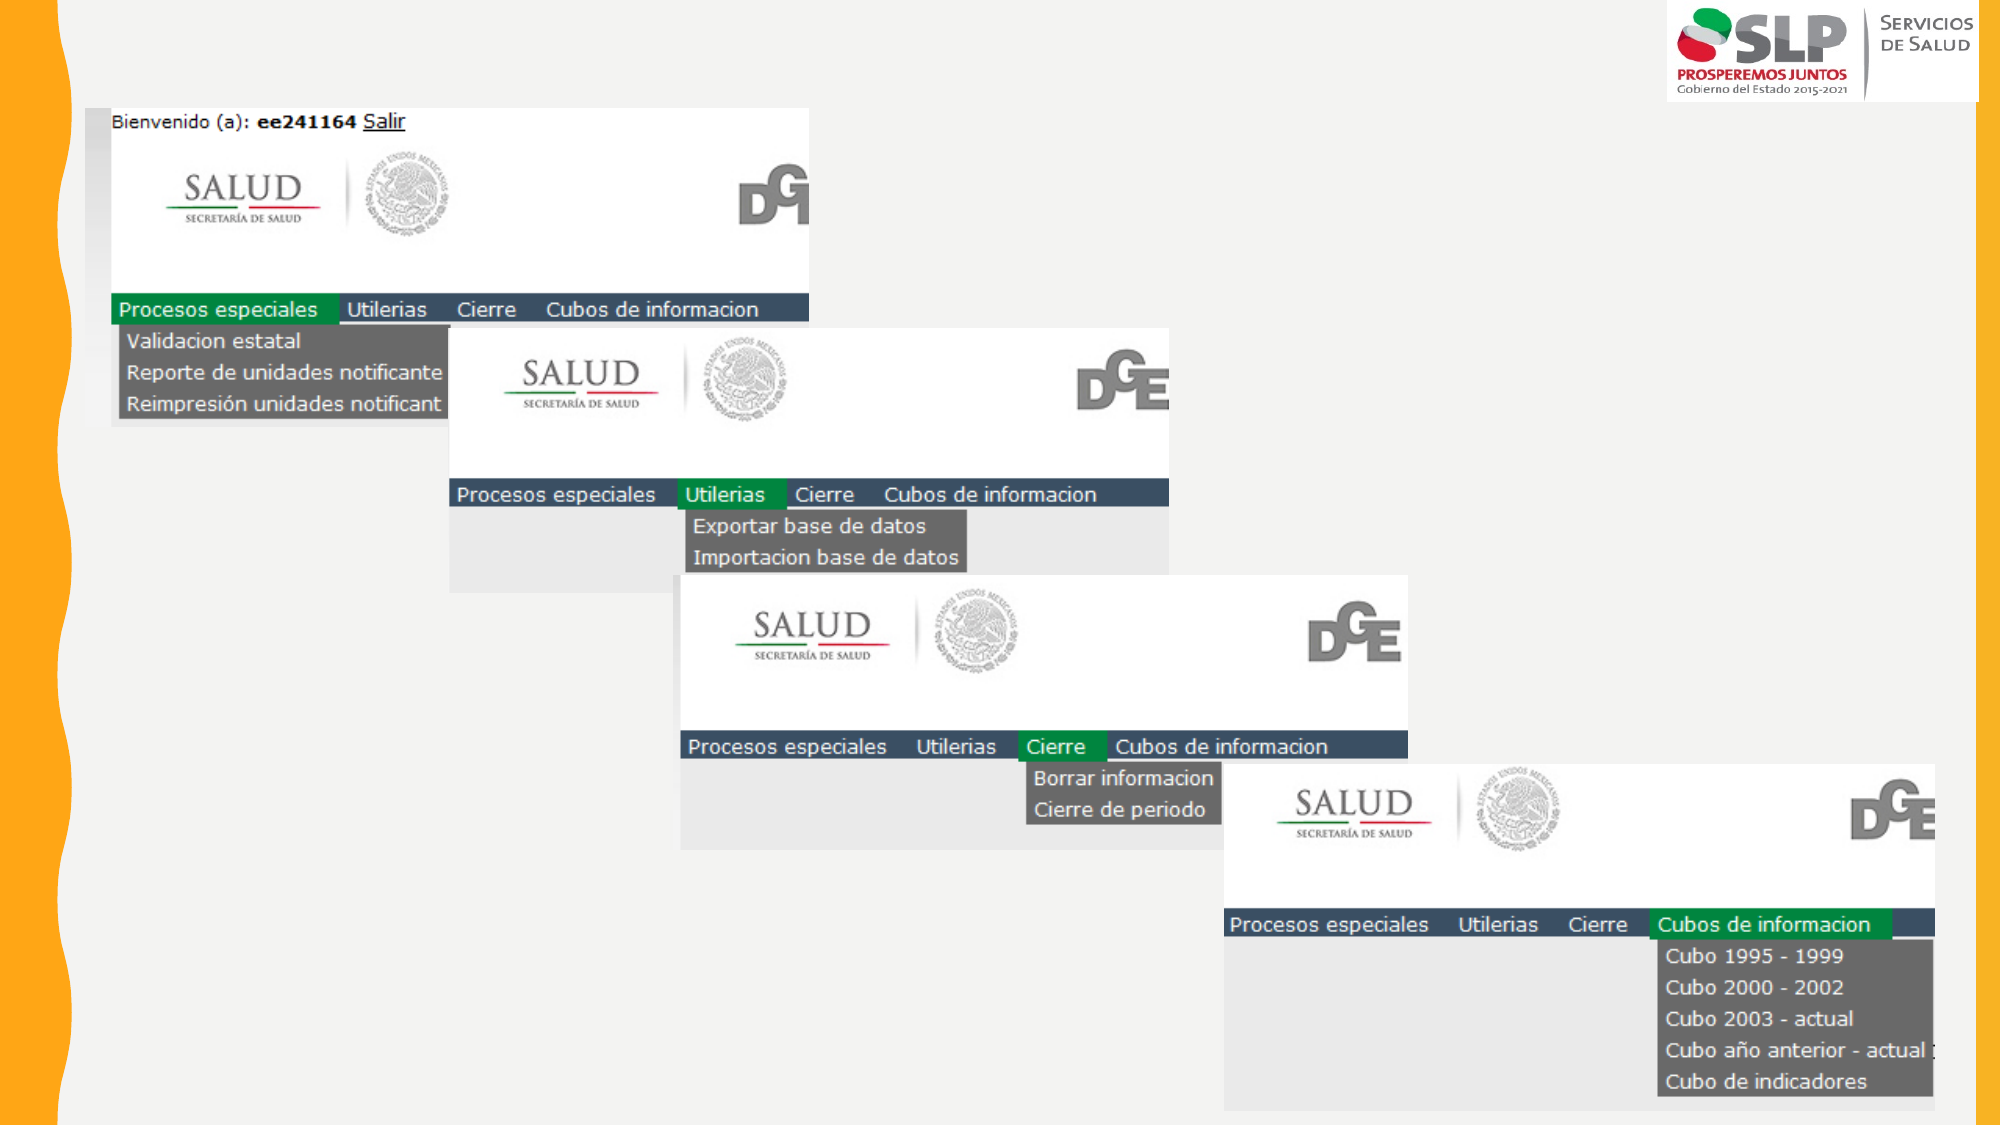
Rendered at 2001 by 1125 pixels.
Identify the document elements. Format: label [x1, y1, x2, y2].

picture [85, 108, 1935, 1111]
picture [1667, 0, 1979, 102]
